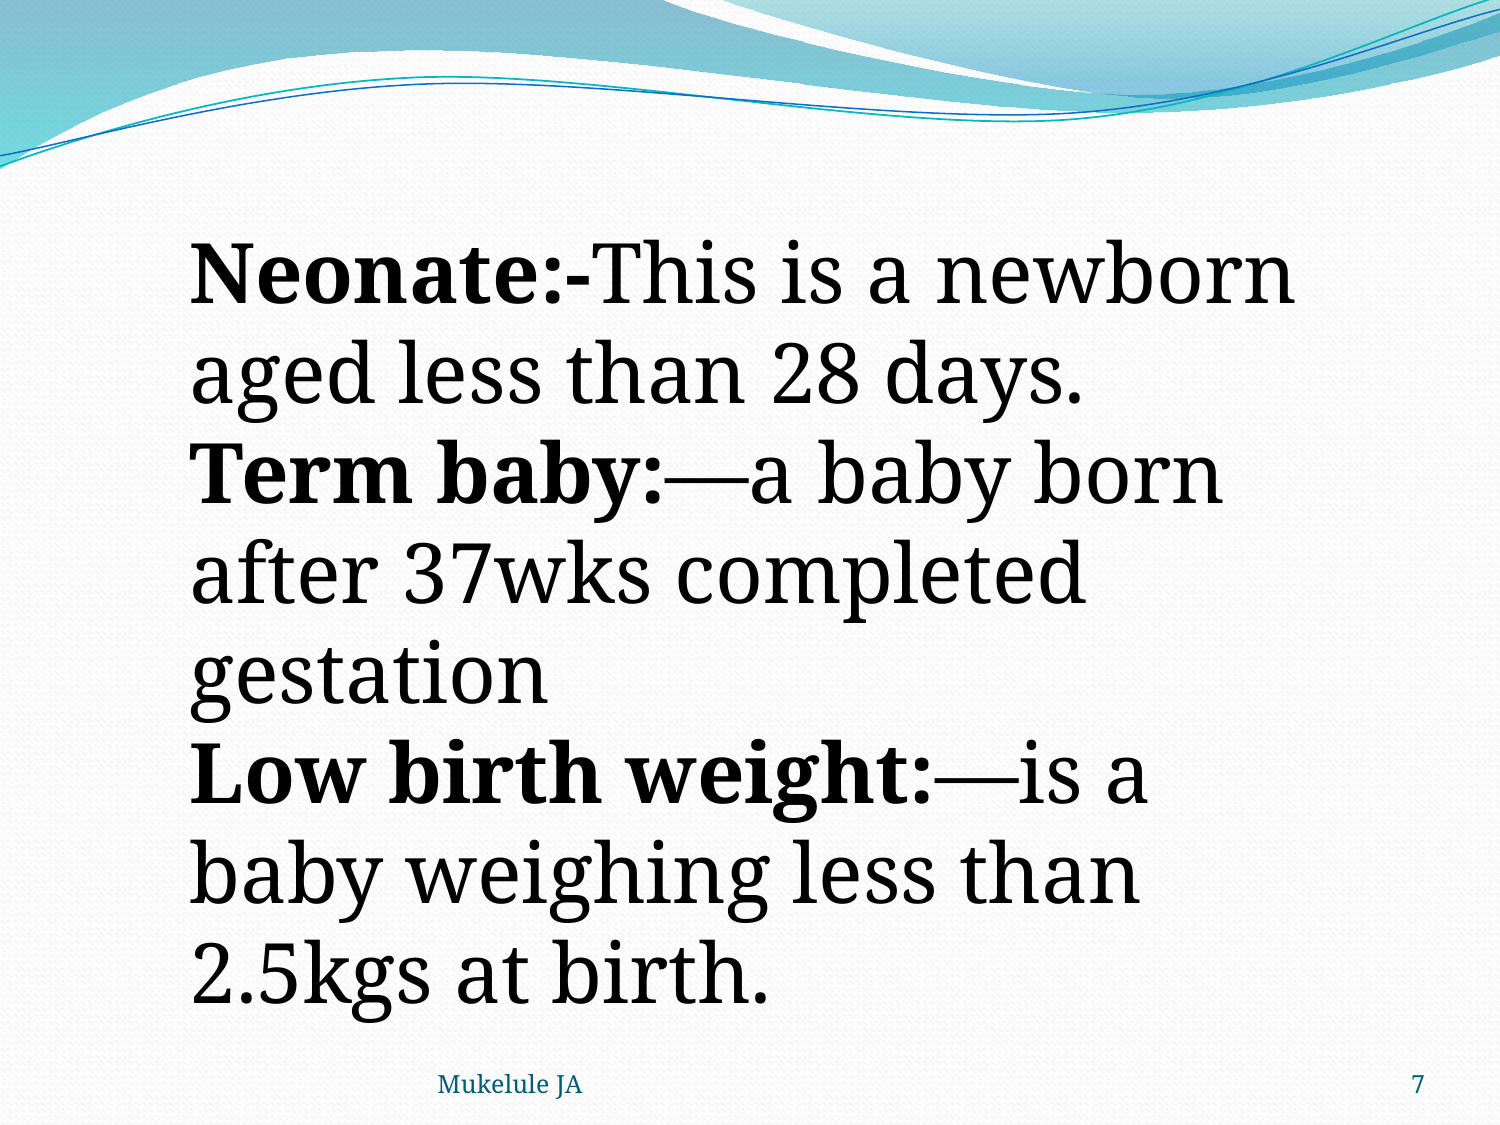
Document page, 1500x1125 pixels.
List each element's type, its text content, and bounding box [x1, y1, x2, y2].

footer Mukelule JA [437, 1042, 988, 1103]
slide_number 7 [1299, 1042, 1425, 1103]
title [112, 174, 1438, 913]
text_box Neonate:-This is a newborn aged less than 28 days. Term baby:—a baby born after 37wks completed gestation Low birth weight:—is a baby weighing less than 2.5kgs at birth. [174, 212, 1338, 1125]
